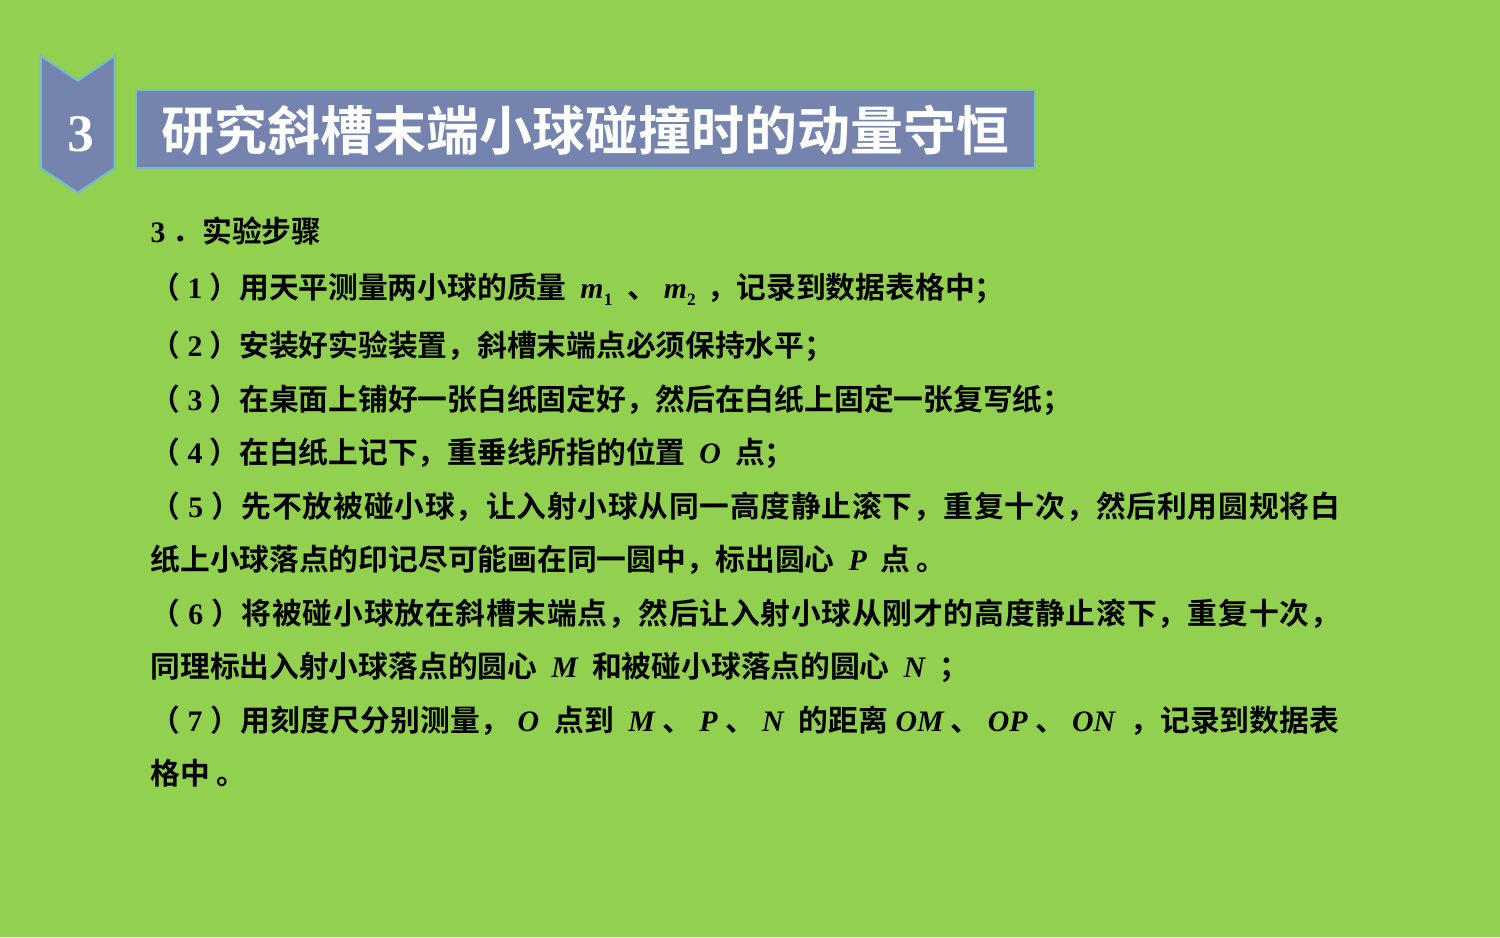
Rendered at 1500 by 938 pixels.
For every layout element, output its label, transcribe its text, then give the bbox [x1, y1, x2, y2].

text_box 3．实验步骤 （1）用天平测量两小球的质量 m1 、m2 ，记录到数据表格中； （2）安装好实验装置，斜槽末端点必须保持水平； （3）在桌面上铺好一张白纸固定好，然后在白纸上固定一张复写纸； （4）在白纸上记下，重垂线所指的位置 O 点； （5）先不放被碰小球，让入射小球从同一高度静止滚下，重复十次，然后利用圆规将白纸上小球落点的印记尽可能画在同一圆中，标出圆心 P 点 。 （6）将被碰小球放在斜槽末端点，然后让入射小球从刚才的高度静止滚下，重复十次，同理标出入射小球落点的圆心 M 和被碰小球落点的圆心 N ； （7）用刻度尺分别测量，O 点到 M、P、N 的距离OM、OP、ON ，记录到数据表格中 。 [135, 187, 1355, 762]
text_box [40, 55, 115, 194]
text_box 研究斜槽末端小球碰撞时的动量守恒 [135, 90, 1036, 169]
